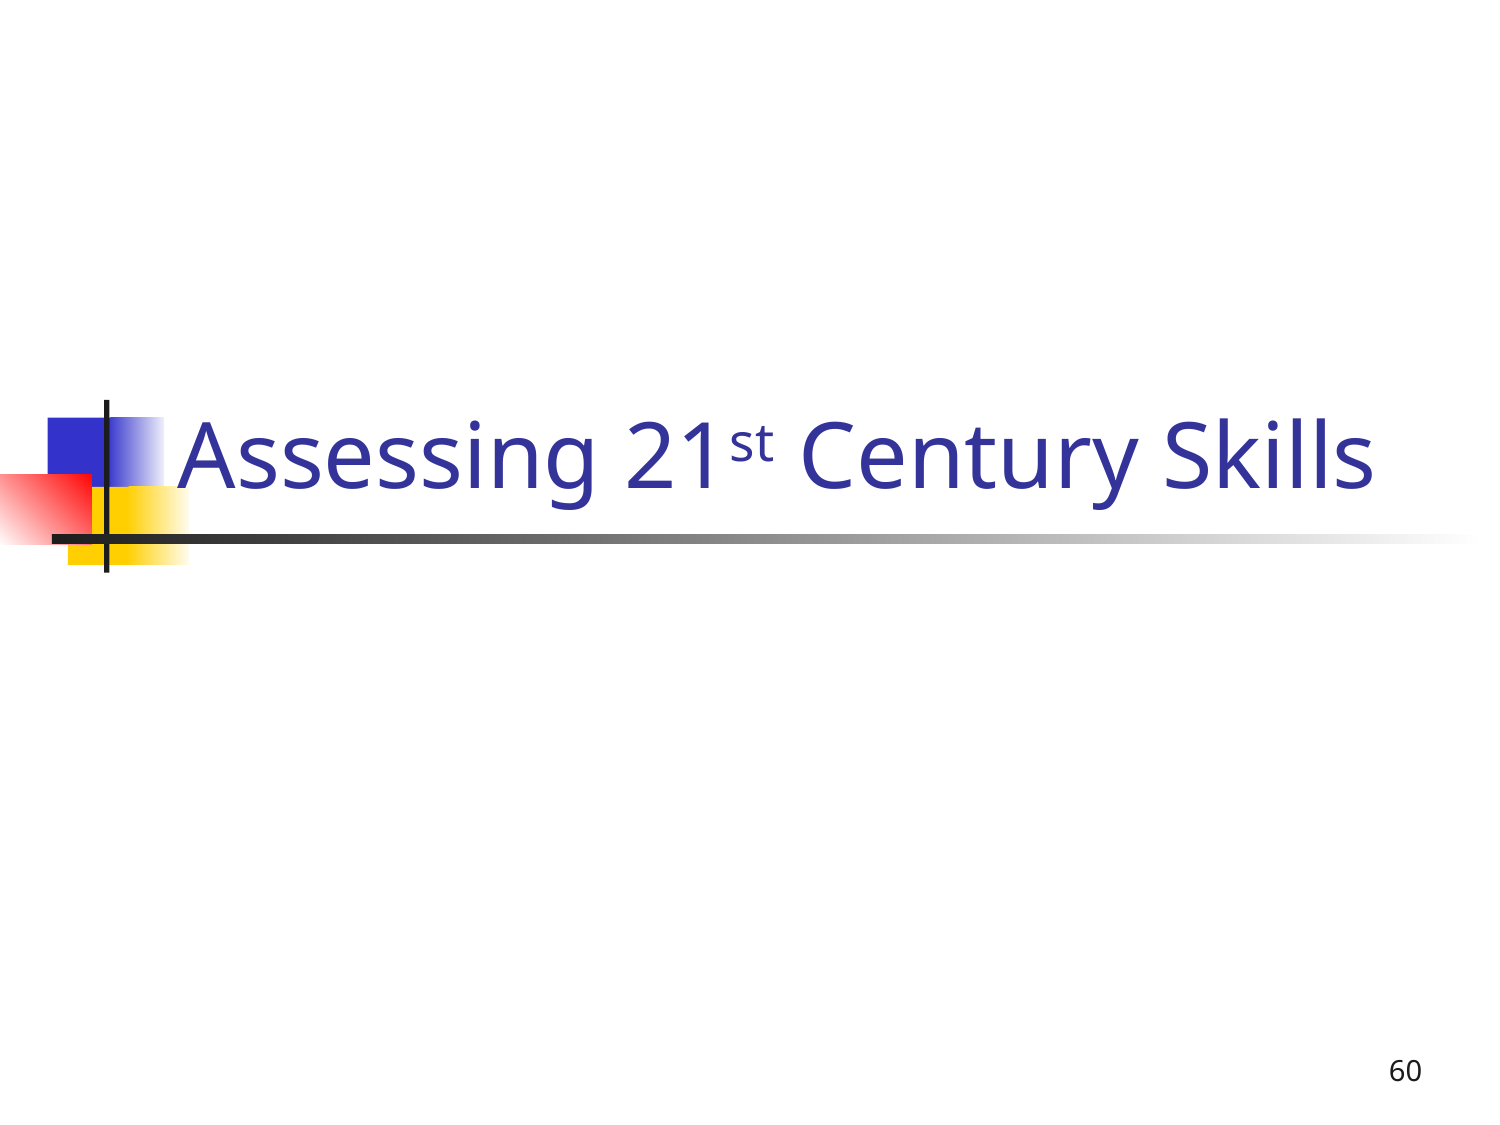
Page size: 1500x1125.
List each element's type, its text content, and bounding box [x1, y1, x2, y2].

slide_number 60 [1124, 1024, 1438, 1101]
title Assessing 21st Century Skills [162, 274, 1438, 516]
